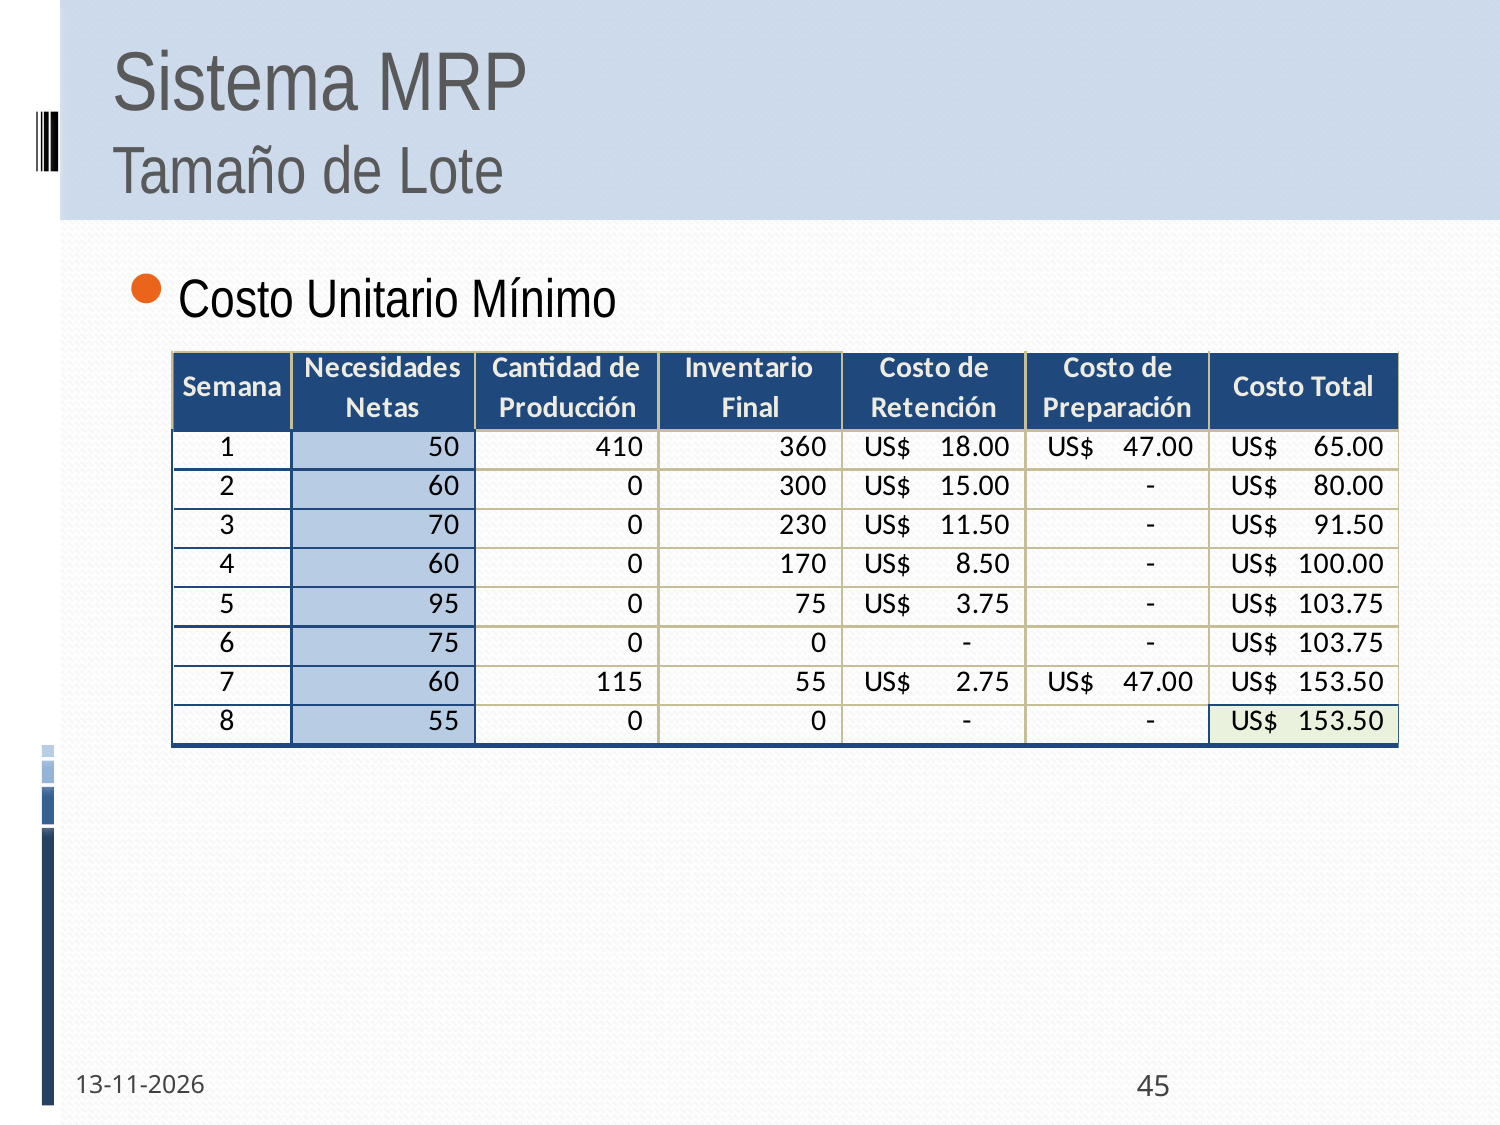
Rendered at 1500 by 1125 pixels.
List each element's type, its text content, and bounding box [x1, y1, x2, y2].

slide_number 45 [1045, 1046, 1171, 1107]
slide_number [75, 1042, 243, 1103]
picture [170, 350, 1401, 788]
list Costo Unitario Mínimo [111, 255, 1436, 1038]
title Sistema MRP Tamaño de Lote [111, 18, 1436, 207]
